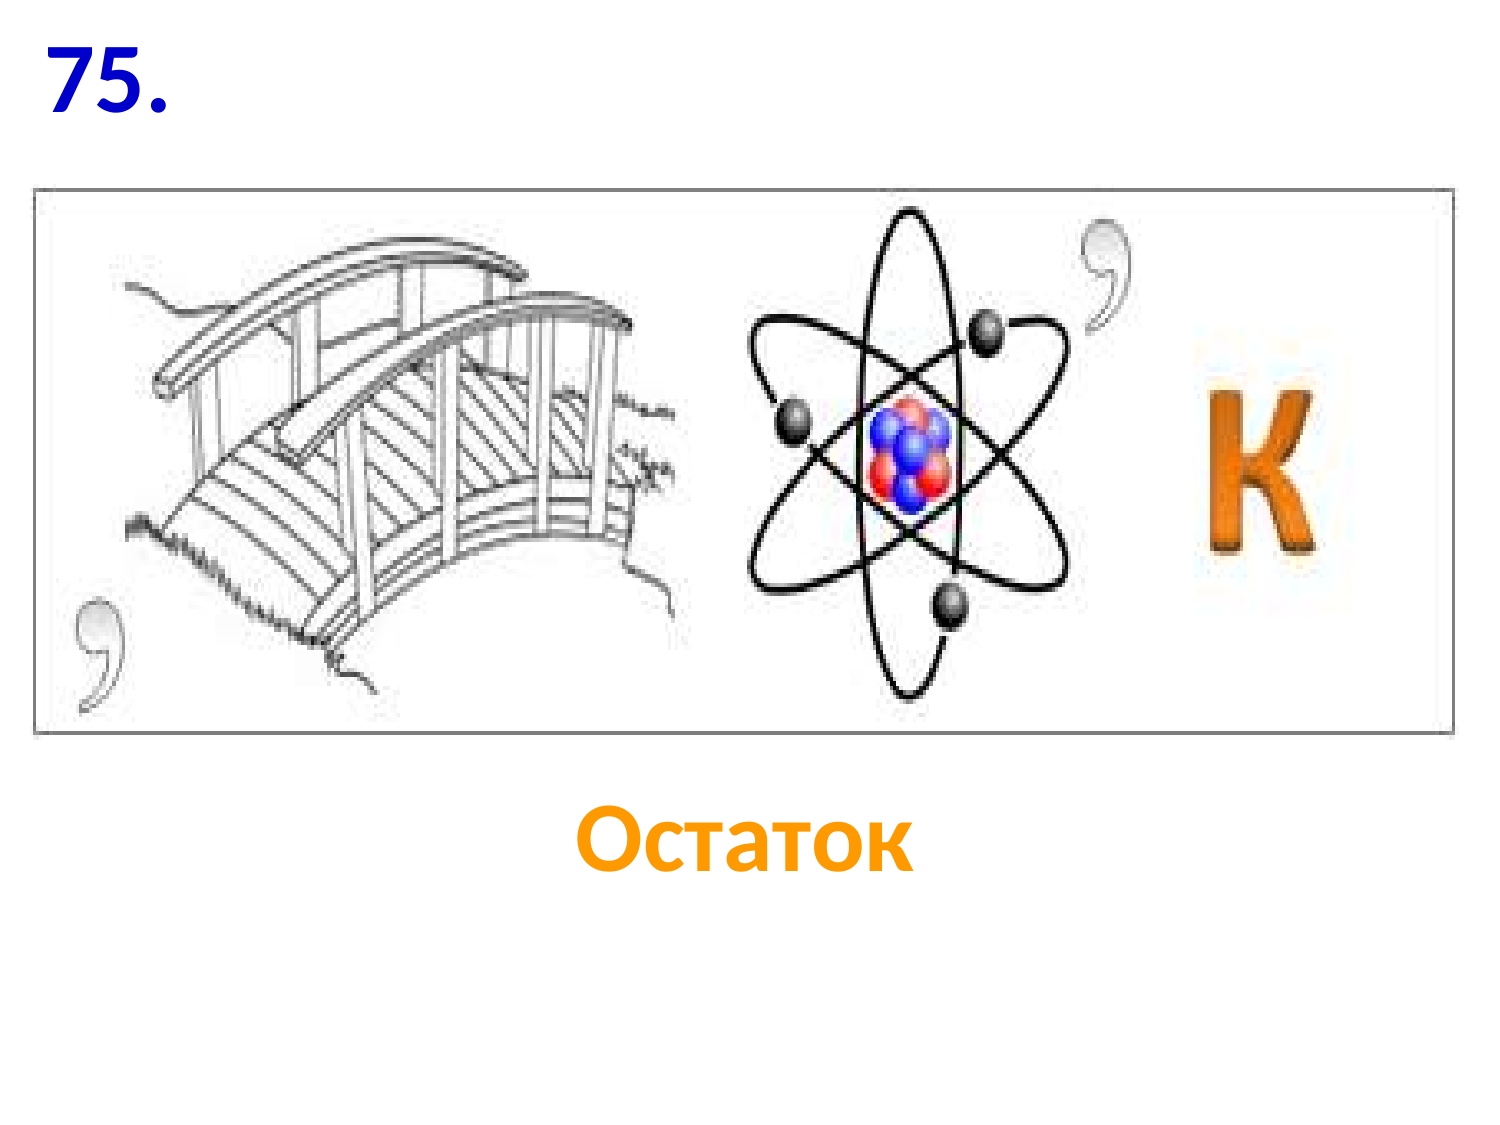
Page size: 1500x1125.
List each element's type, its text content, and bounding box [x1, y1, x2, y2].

text_box 75. [29, 4, 242, 140]
text_box Остаток [336, 763, 1154, 944]
picture [30, 184, 1459, 740]
